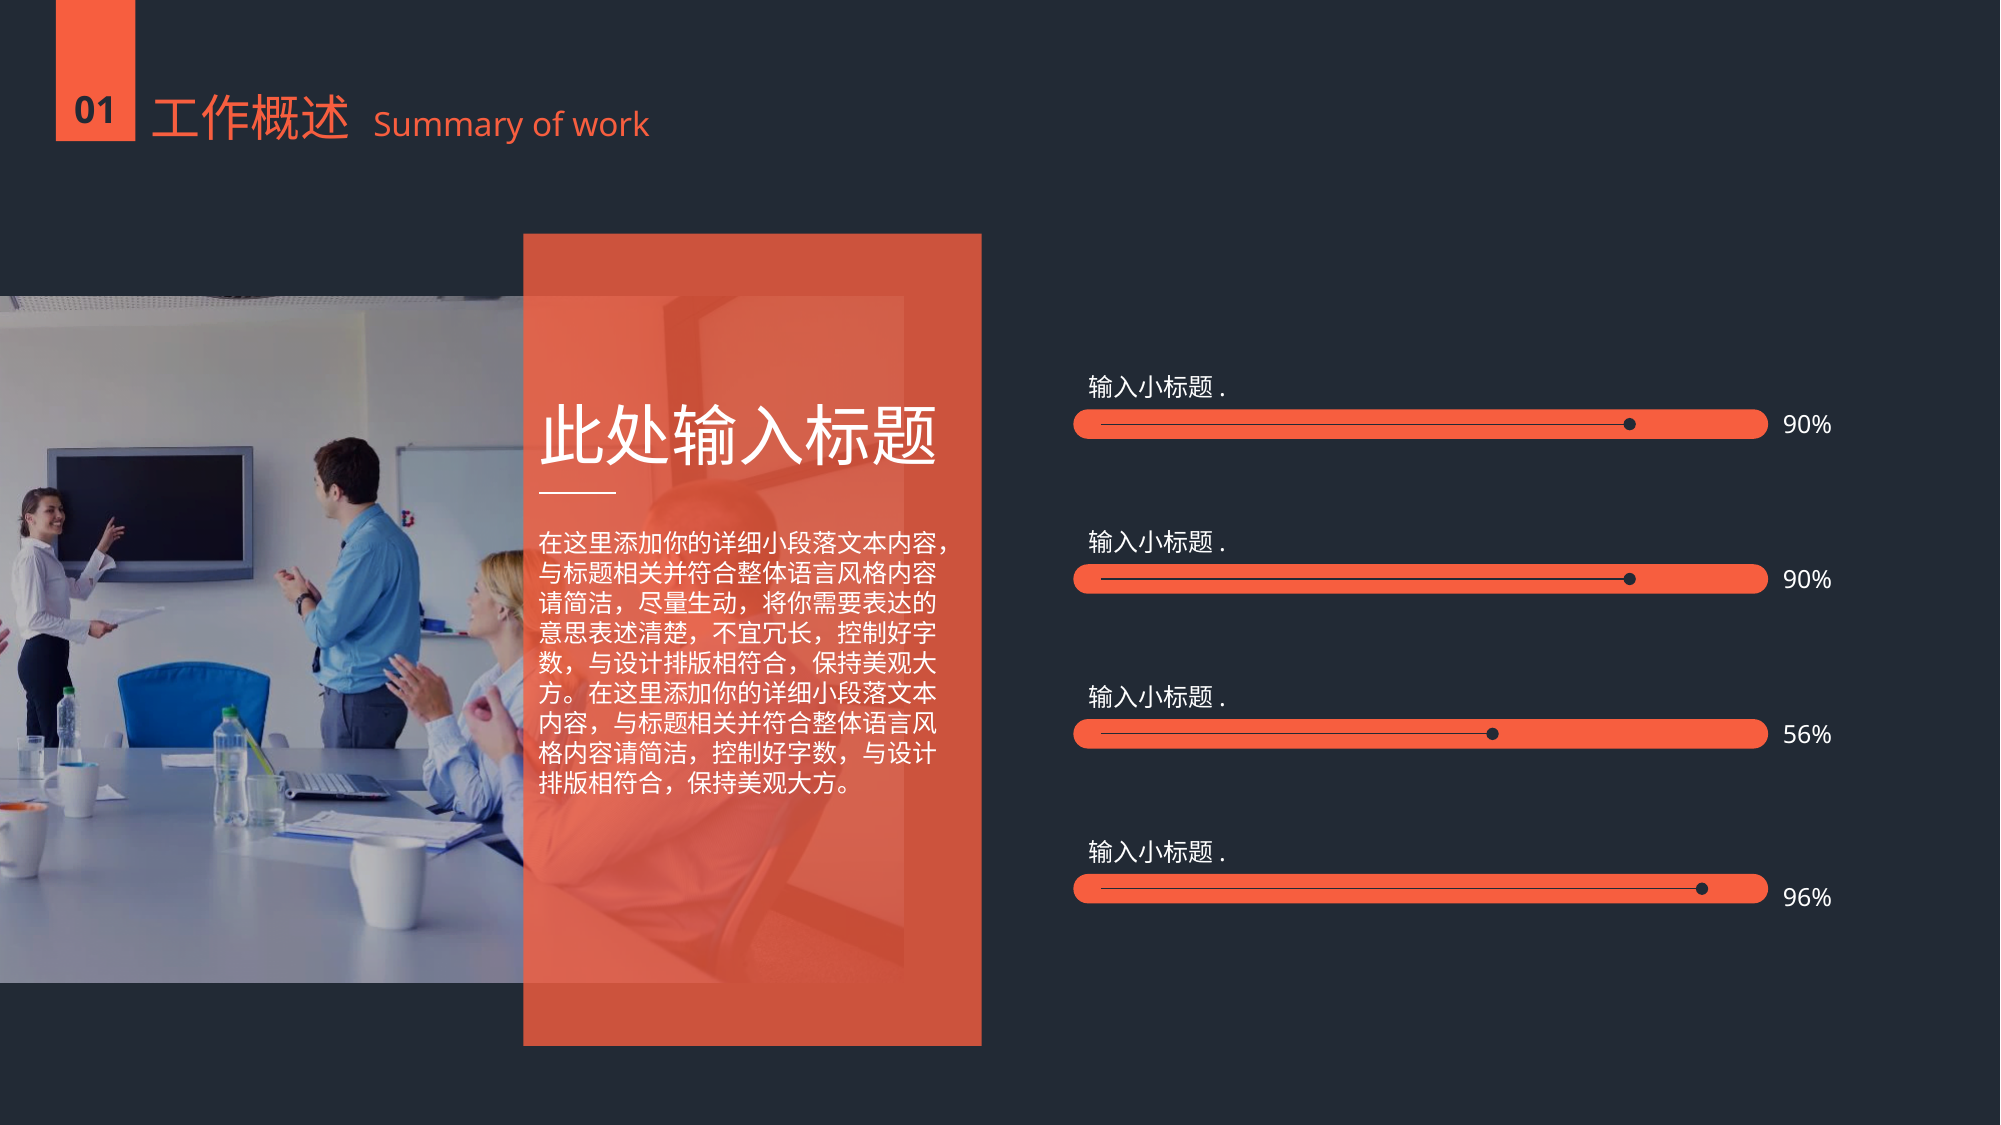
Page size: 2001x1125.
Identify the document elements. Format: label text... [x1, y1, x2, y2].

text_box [1073, 363, 1851, 920]
picture [0, 296, 523, 983]
text_box [0, 81, 136, 169]
text_box 工作概述 Summary of work [136, 78, 730, 154]
text_box [55, 0, 136, 78]
text_box 01 [47, 78, 145, 139]
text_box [523, 233, 987, 1047]
